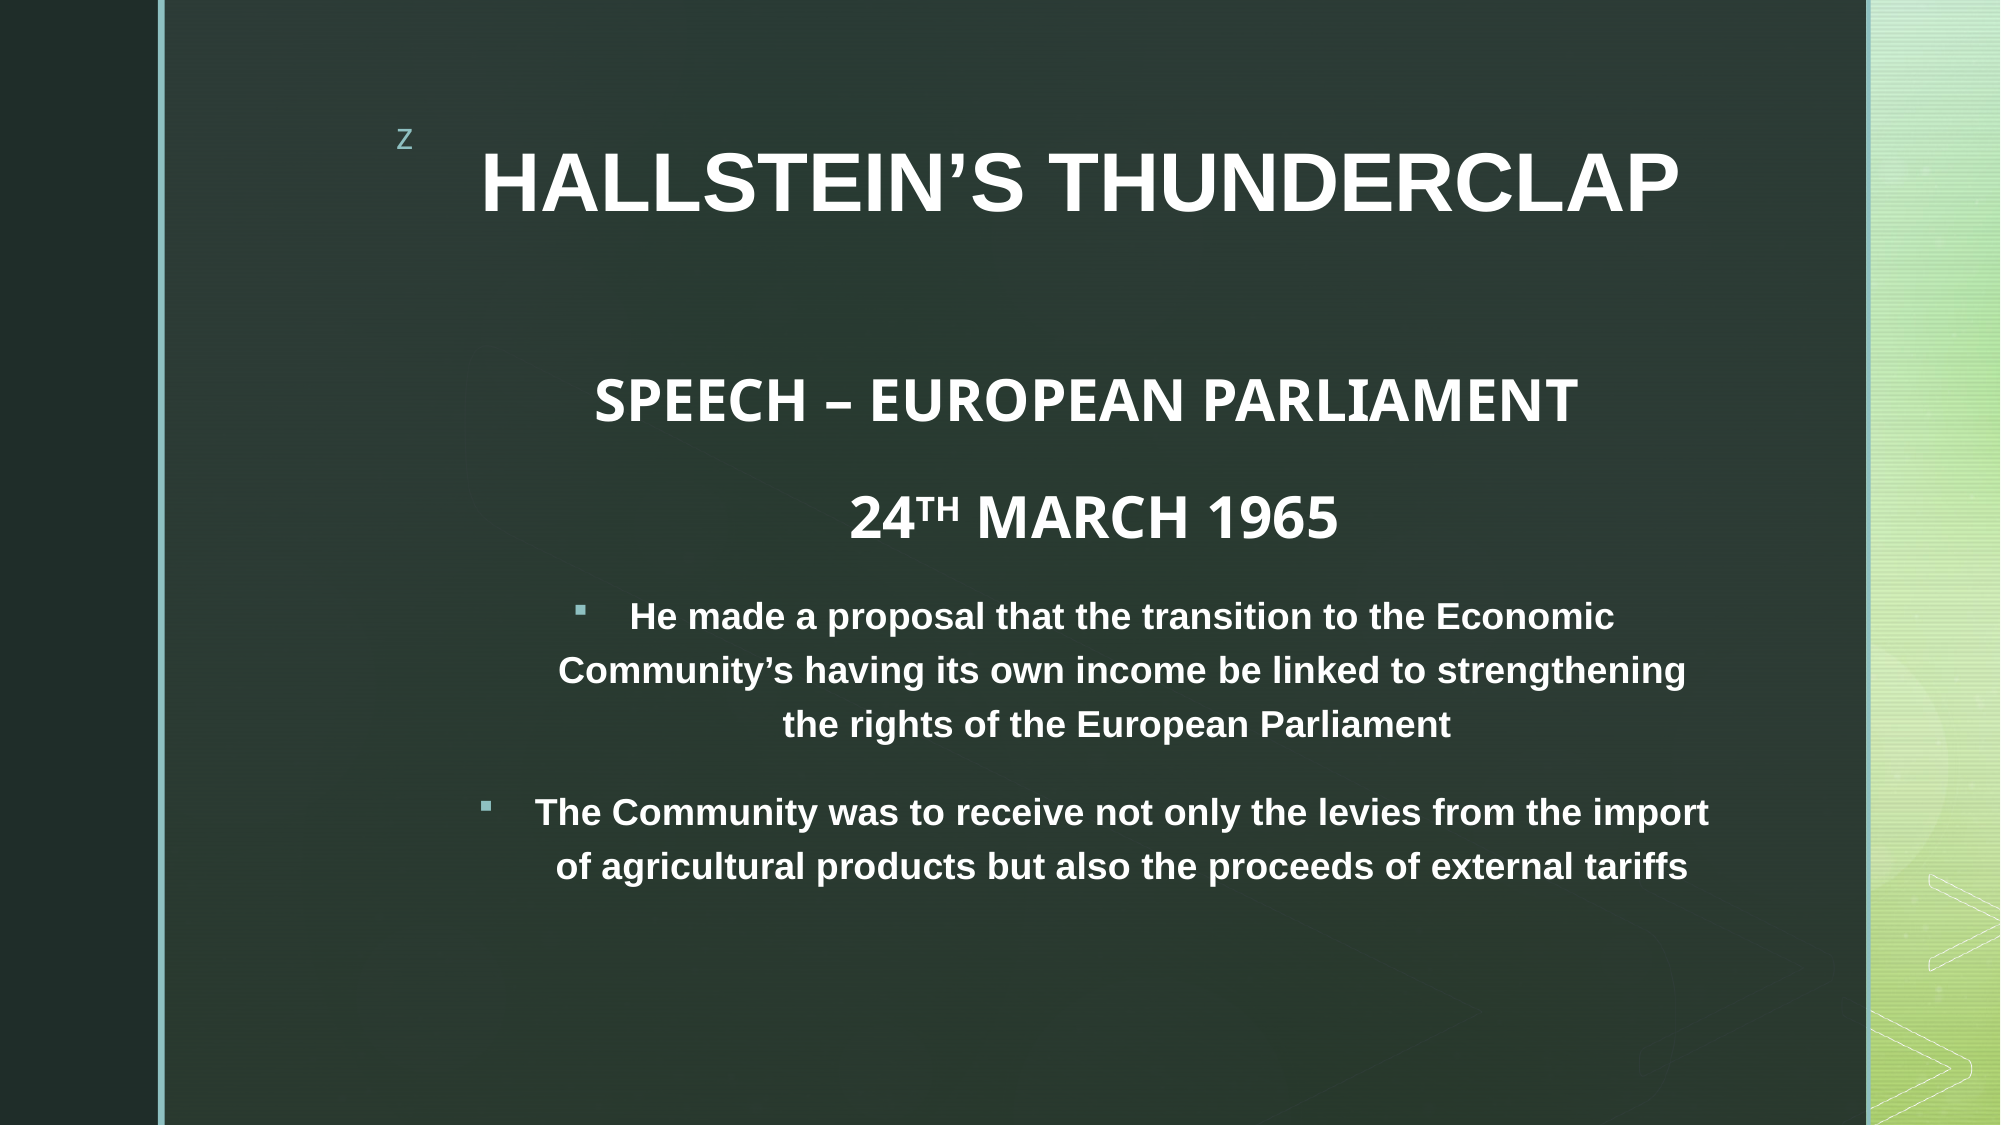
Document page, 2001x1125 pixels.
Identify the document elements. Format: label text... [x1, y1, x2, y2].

picture [1871, 0, 2001, 1125]
list SPEECH – EUROPEAN PARLIAMENT 24TH MARCH 1965 He made a proposal that the transition to the Economic Community’s having its own income be linked to strengthening the rights of the European Parliament The Community was to receive not only the levies from the import of agricultural products but also the proceeds of external tariffs [454, 336, 1734, 993]
title HALLSTEIN’S THUNDERCLAP [428, 132, 1734, 310]
